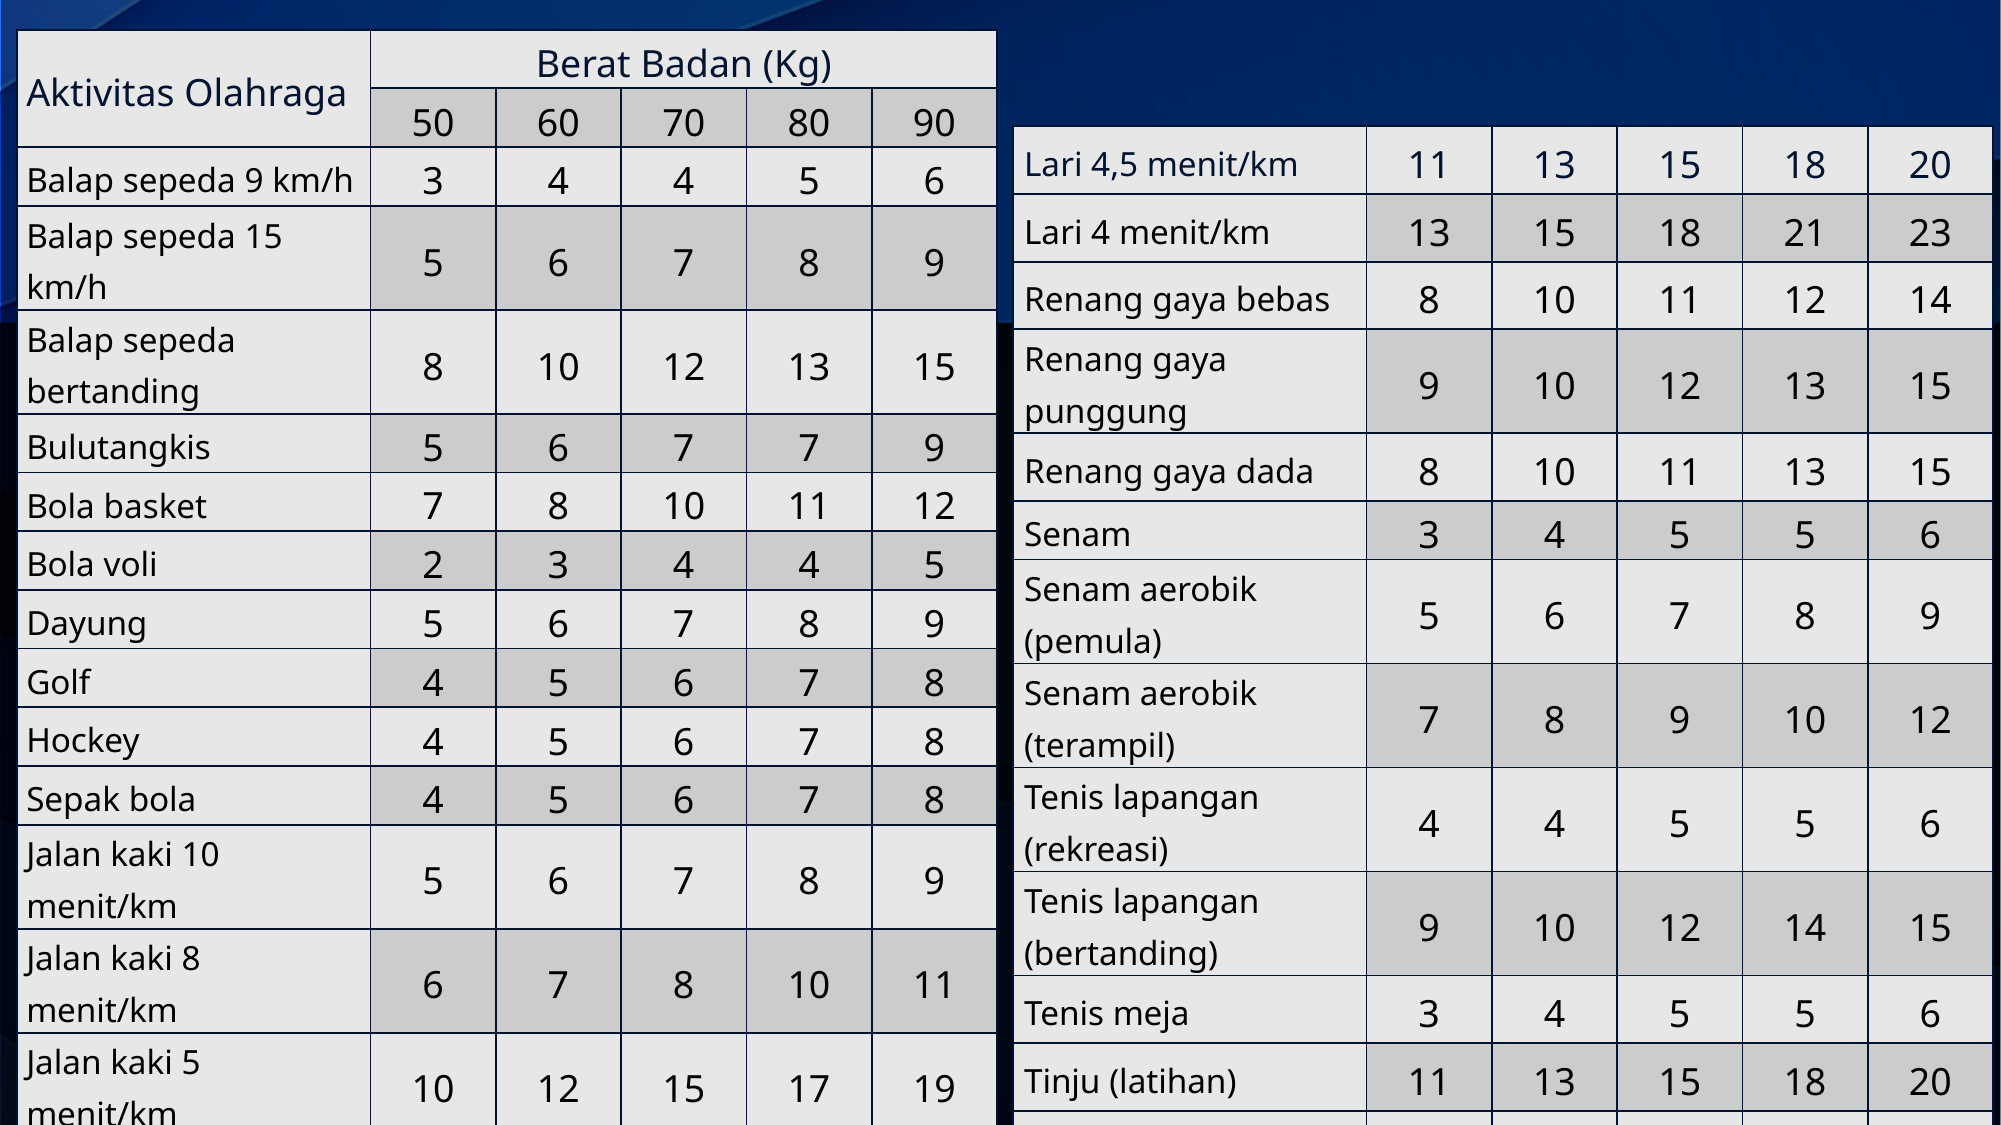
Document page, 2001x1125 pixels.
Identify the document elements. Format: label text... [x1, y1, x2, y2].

table_cell Balap sepeda 15 km/h [18, 207, 370, 309]
table_cell 5 [1743, 768, 1867, 871]
table_cell 7 [1367, 1112, 1491, 1125]
table_cell Sepak bola [18, 767, 370, 824]
table_cell 10 [1493, 434, 1616, 500]
table_cell 6 [622, 708, 746, 765]
table_cell Renang gaya dada [1014, 434, 1366, 500]
table_cell Tenis meja [1014, 976, 1366, 1042]
table_cell 9 [873, 415, 996, 472]
table_cell 4 [622, 532, 746, 589]
table_cell 7 [747, 415, 871, 472]
table_cell Senam [1014, 502, 1366, 559]
table_cell 7 [1367, 664, 1491, 767]
table_cell 6 [873, 148, 996, 205]
table_cell 9 [1367, 872, 1491, 975]
table_cell 10 [497, 311, 620, 413]
table_cell 13 [1493, 1044, 1616, 1110]
table_header 11 [1367, 127, 1491, 193]
table_cell 90 [873, 89, 996, 146]
table_cell 11 [747, 473, 871, 530]
table_cell 7 [497, 930, 620, 1032]
table_cell 5 [1367, 560, 1491, 663]
table_cell 4 [371, 767, 495, 824]
table_cell 8 [873, 708, 996, 765]
table_cell 13 [1367, 195, 1491, 261]
table_cell Renang gaya punggung [1014, 330, 1366, 432]
table_header 13 [1493, 127, 1616, 193]
table_header 18 [1743, 127, 1867, 193]
table_cell 7 [622, 415, 746, 472]
table_header Berat Badan (Kg) [371, 31, 996, 87]
table_cell 5 [497, 649, 620, 706]
table_cell 10 [622, 473, 746, 530]
table_cell 5 [1743, 502, 1867, 559]
table_cell 15 [1869, 872, 1992, 975]
table_cell 12 [622, 311, 746, 413]
table_cell 5 [1743, 976, 1867, 1042]
table_cell 6 [1869, 976, 1992, 1042]
table_cell Jalan kaki 5 menit/km [18, 1034, 370, 1125]
table_cell 23 [1869, 195, 1992, 261]
table_cell 9 [873, 591, 996, 648]
table_cell 10 [747, 930, 871, 1032]
table_cell 5 [1618, 502, 1742, 559]
table_cell 5 [873, 532, 996, 589]
table_cell 4 [1493, 768, 1616, 871]
table_cell 13 [1743, 434, 1867, 500]
table_cell 11 [1618, 434, 1742, 500]
table_cell 10 [1493, 330, 1616, 432]
table_cell 18 [1743, 1044, 1867, 1110]
table_cell 6 [497, 591, 620, 648]
table_cell 8 [747, 207, 871, 309]
table_cell 80 [747, 89, 871, 146]
table_cell 12 [1618, 330, 1742, 432]
table_cell 6 [622, 649, 746, 706]
table_cell 10 [1493, 263, 1616, 328]
picture [0, 0, 2000, 1125]
table_cell 8 [1367, 434, 1491, 500]
table_cell 8 [747, 826, 871, 928]
table_cell 12 [497, 1034, 620, 1125]
table_cell Balap sepeda 9 km/h [18, 148, 370, 205]
table_cell 15 [873, 311, 996, 413]
table_cell 7 [1618, 560, 1742, 663]
table_cell Bola voli [18, 532, 370, 589]
table_cell 5 [371, 415, 495, 472]
table_cell 3 [1367, 502, 1491, 559]
table_cell 5 [497, 767, 620, 824]
table_cell 7 [622, 826, 746, 928]
table_cell 6 [1869, 768, 1992, 871]
table_cell 5 [747, 148, 871, 205]
table_cell 4 [371, 649, 495, 706]
table_cell 6 [371, 930, 495, 1032]
table_cell 7 [622, 207, 746, 309]
table_cell Senam aerobik (pemula) [1014, 560, 1366, 663]
table_cell 14 [1743, 872, 1867, 975]
table_cell 11 [1618, 263, 1742, 328]
table_cell 9 [1618, 664, 1742, 767]
table_cell 17 [747, 1034, 871, 1125]
table_cell 11 [1367, 1044, 1491, 1110]
table_cell 8 [1743, 560, 1867, 663]
table_cell 4 [1367, 768, 1491, 871]
table_cell 4 [497, 148, 620, 205]
table_cell Senam aerobik (terampil) [1014, 664, 1366, 767]
table_cell 5 [1618, 768, 1742, 871]
table_cell 5 [371, 207, 495, 309]
table_cell 18 [1618, 195, 1742, 261]
table_cell 4 [371, 708, 495, 765]
table_cell 70 [622, 89, 746, 146]
table_cell 6 [497, 826, 620, 928]
table_cell 13 [1743, 330, 1867, 432]
table_cell Bulutangkis [18, 415, 370, 472]
table_cell 8 [497, 473, 620, 530]
table_cell 2 [371, 532, 495, 589]
table_cell 7 [371, 473, 495, 530]
table_cell 3 [371, 148, 495, 205]
table_cell 5 [371, 826, 495, 928]
table_cell Bola basket [18, 473, 370, 530]
table_cell 50 [371, 89, 495, 146]
table_cell 9 [1367, 330, 1491, 432]
table_cell Tenis lapangan (rekreasi) [1014, 768, 1366, 871]
table_cell 6 [622, 767, 746, 824]
table_cell 8 [371, 311, 495, 413]
table_cell 8 [622, 930, 746, 1032]
table_cell 6 [1869, 502, 1992, 559]
table_cell 9 [873, 826, 996, 928]
table_cell 15 [1869, 330, 1992, 432]
table_cell 5 [497, 708, 620, 765]
table_cell 3 [1367, 976, 1491, 1042]
table_cell Tinju (latihan) [1014, 1044, 1366, 1110]
table_cell Dayung [18, 591, 370, 648]
table_cell 12 [1618, 872, 1742, 975]
table_cell 4 [622, 148, 746, 205]
table_cell 10 [1493, 872, 1616, 975]
table_cell 4 [1493, 976, 1616, 1042]
table_cell 15 [1618, 1044, 1742, 1110]
table_cell 15 [1869, 434, 1992, 500]
table_cell 7 [622, 591, 746, 648]
table_cell Renang gaya bebas [1014, 263, 1366, 328]
table_header Aktivitas Olahraga [18, 31, 370, 146]
table_cell 8 [1493, 1112, 1616, 1125]
table_cell Golf [18, 649, 370, 706]
table_cell 12 [873, 473, 996, 530]
table_cell 19 [873, 1034, 996, 1125]
table_cell 15 [622, 1034, 746, 1125]
table_cell 8 [873, 649, 996, 706]
table_header 20 [1869, 127, 1992, 193]
table_cell 20 [1869, 1044, 1992, 1110]
table_cell 13 [747, 311, 871, 413]
table_cell 10 [1743, 664, 1867, 767]
table_cell 11 [873, 930, 996, 1032]
table_cell Hockey [18, 708, 370, 765]
table_cell 4 [1493, 502, 1616, 559]
table_cell 9 [873, 207, 996, 309]
table_cell 12 [1743, 263, 1867, 328]
table_cell 6 [497, 415, 620, 472]
table_cell 9 [1869, 560, 1992, 663]
table_cell Lari 4 menit/km [1014, 195, 1366, 261]
table_cell 60 [497, 89, 620, 146]
table_cell 14 [1869, 263, 1992, 328]
table_cell 11 [1743, 1112, 1867, 1125]
table_cell 12 [1869, 664, 1992, 767]
table_cell Tenis lapangan (bertanding) [1014, 872, 1366, 975]
table_cell 3 [497, 532, 620, 589]
table_cell 8 [747, 591, 871, 648]
table_header 15 [1618, 127, 1742, 193]
table_cell 10 [1618, 1112, 1742, 1125]
table_cell 4 [747, 532, 871, 589]
table_cell 7 [747, 708, 871, 765]
table_cell 8 [1493, 664, 1616, 767]
table_cell 12 [1869, 1112, 1992, 1125]
table_cell 6 [497, 207, 620, 309]
table_cell Balap sepeda bertanding [18, 311, 370, 413]
table_cell 21 [1743, 195, 1867, 261]
table_cell 5 [1618, 976, 1742, 1042]
table_cell 8 [1367, 263, 1491, 328]
table_cell Jalan kaki 8 menit/km [18, 930, 370, 1032]
table_cell Jalan kaki 10 menit/km [18, 826, 370, 928]
table_cell 8 [873, 767, 996, 824]
table_cell Tinju (bertanding) [1014, 1112, 1366, 1125]
table_cell 7 [747, 767, 871, 824]
table_cell 10 [371, 1034, 495, 1125]
table_cell 6 [1493, 560, 1616, 663]
table_header Lari 4,5 menit/km [1014, 127, 1366, 193]
table_cell 5 [371, 591, 495, 648]
table_cell 15 [1493, 195, 1616, 261]
table_cell 7 [747, 649, 871, 706]
